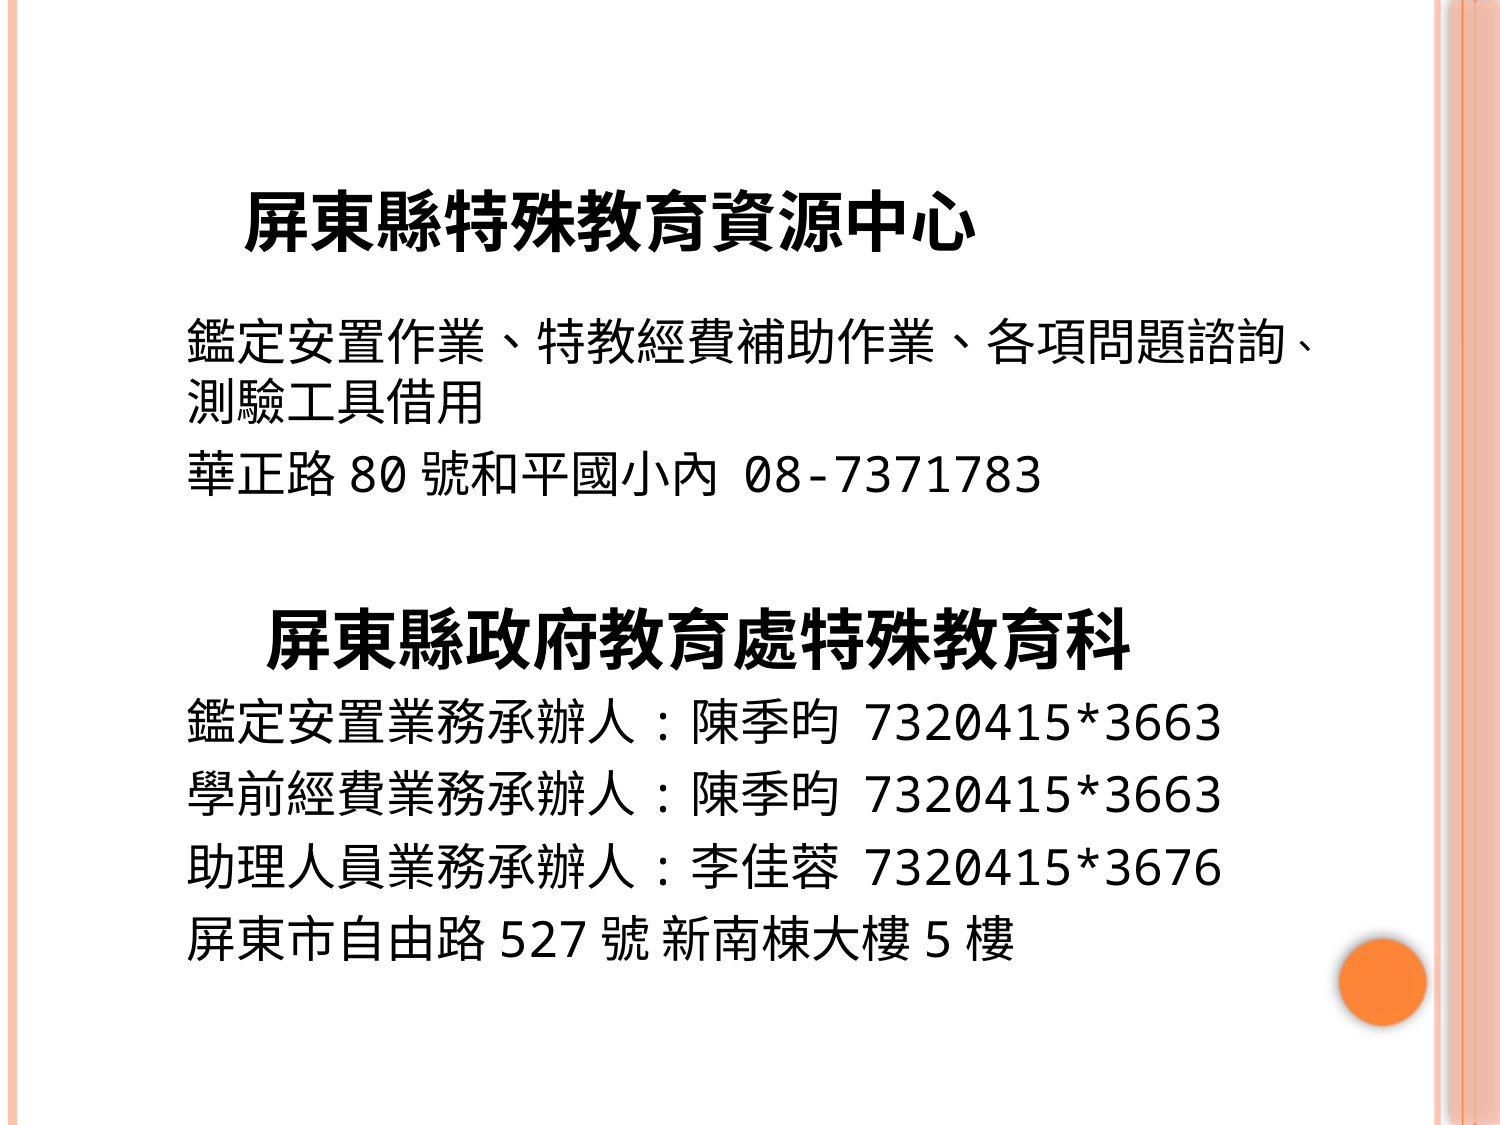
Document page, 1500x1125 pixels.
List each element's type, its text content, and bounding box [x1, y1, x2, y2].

title 屏東縣特殊教育資源中心 [75, 45, 1300, 268]
list 鑑定安置作業、特教經費補助作業、各項問題諮詢、測驗工具借用 華正路80號和平國小內 08-7371783 屏東縣政府教育處特殊教育科 鑑定安置業務承辦人:陳季昀 7320415*3663 學前經費業務承辦人:陳季昀 7320415*3663 助理人員業務承辦人:李佳蓉 7320415*3676 屏東市自由路527號 新南棟大樓5樓 [171, 219, 1302, 1067]
